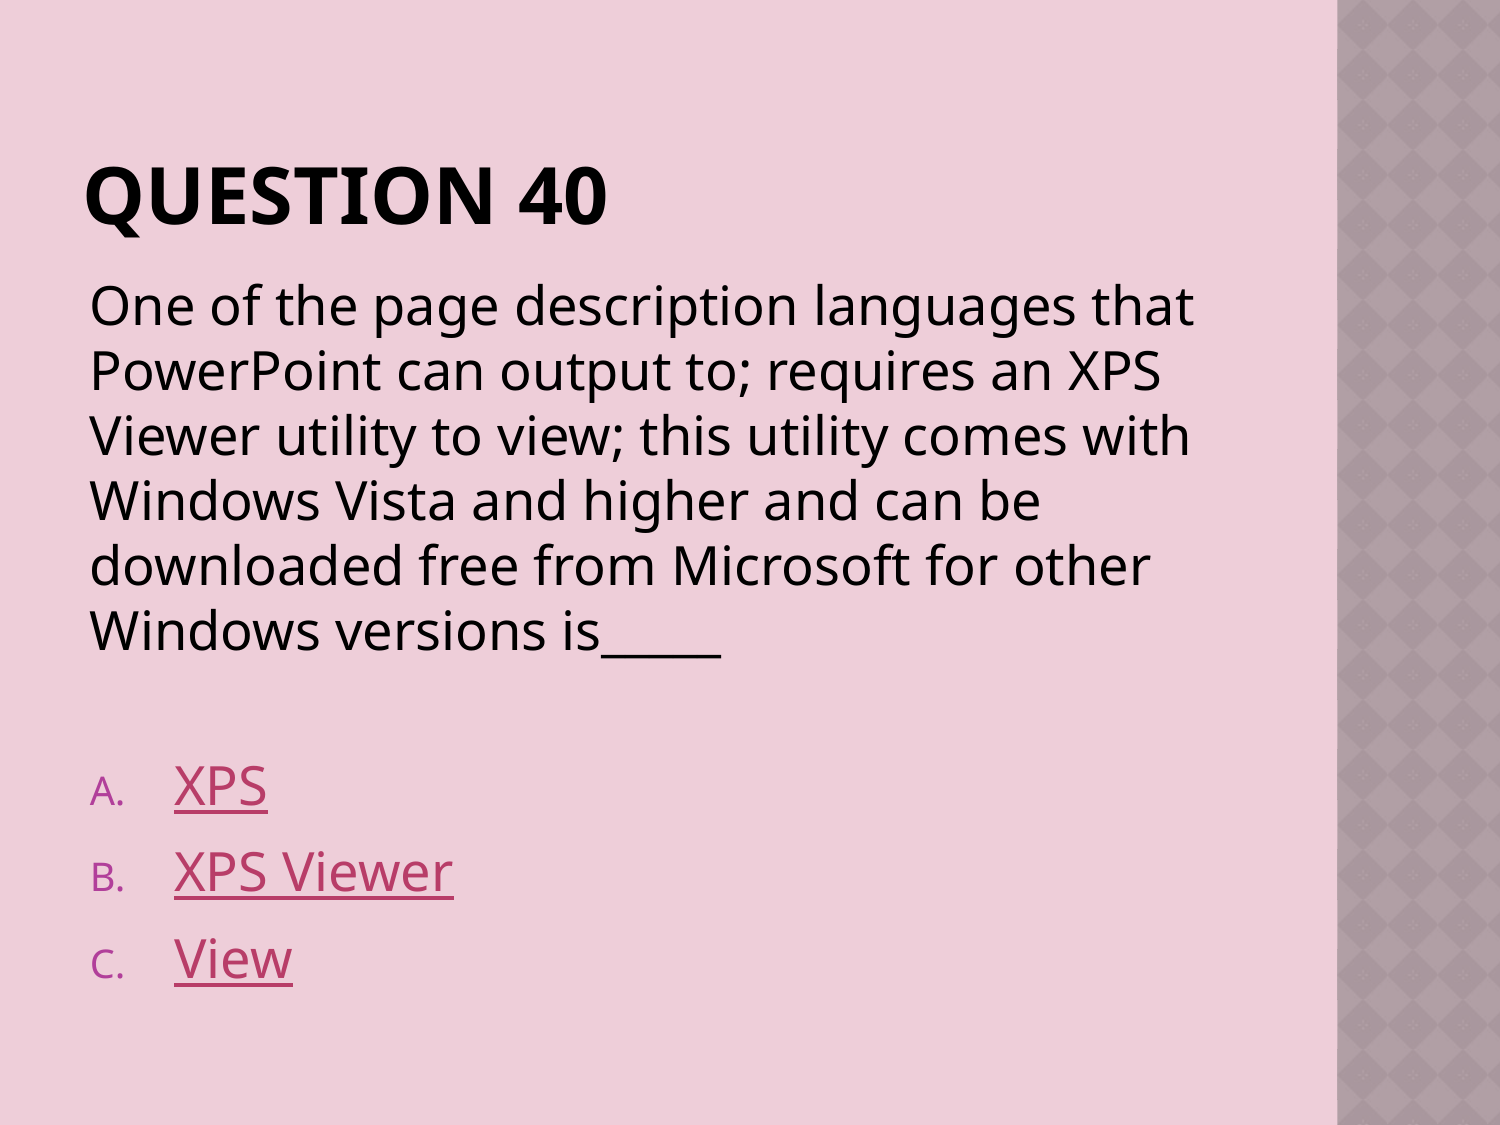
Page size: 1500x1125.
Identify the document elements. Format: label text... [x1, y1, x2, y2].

list One of the page description languages that PowerPoint can output to; requires an XPS Viewer utility to view; this utility comes with Windows Vista and higher and can be downloaded free from Microsoft for other Windows versions is_____ XPS XPS Viewer View [75, 264, 1263, 1059]
title Question 40 [75, 52, 1263, 240]
